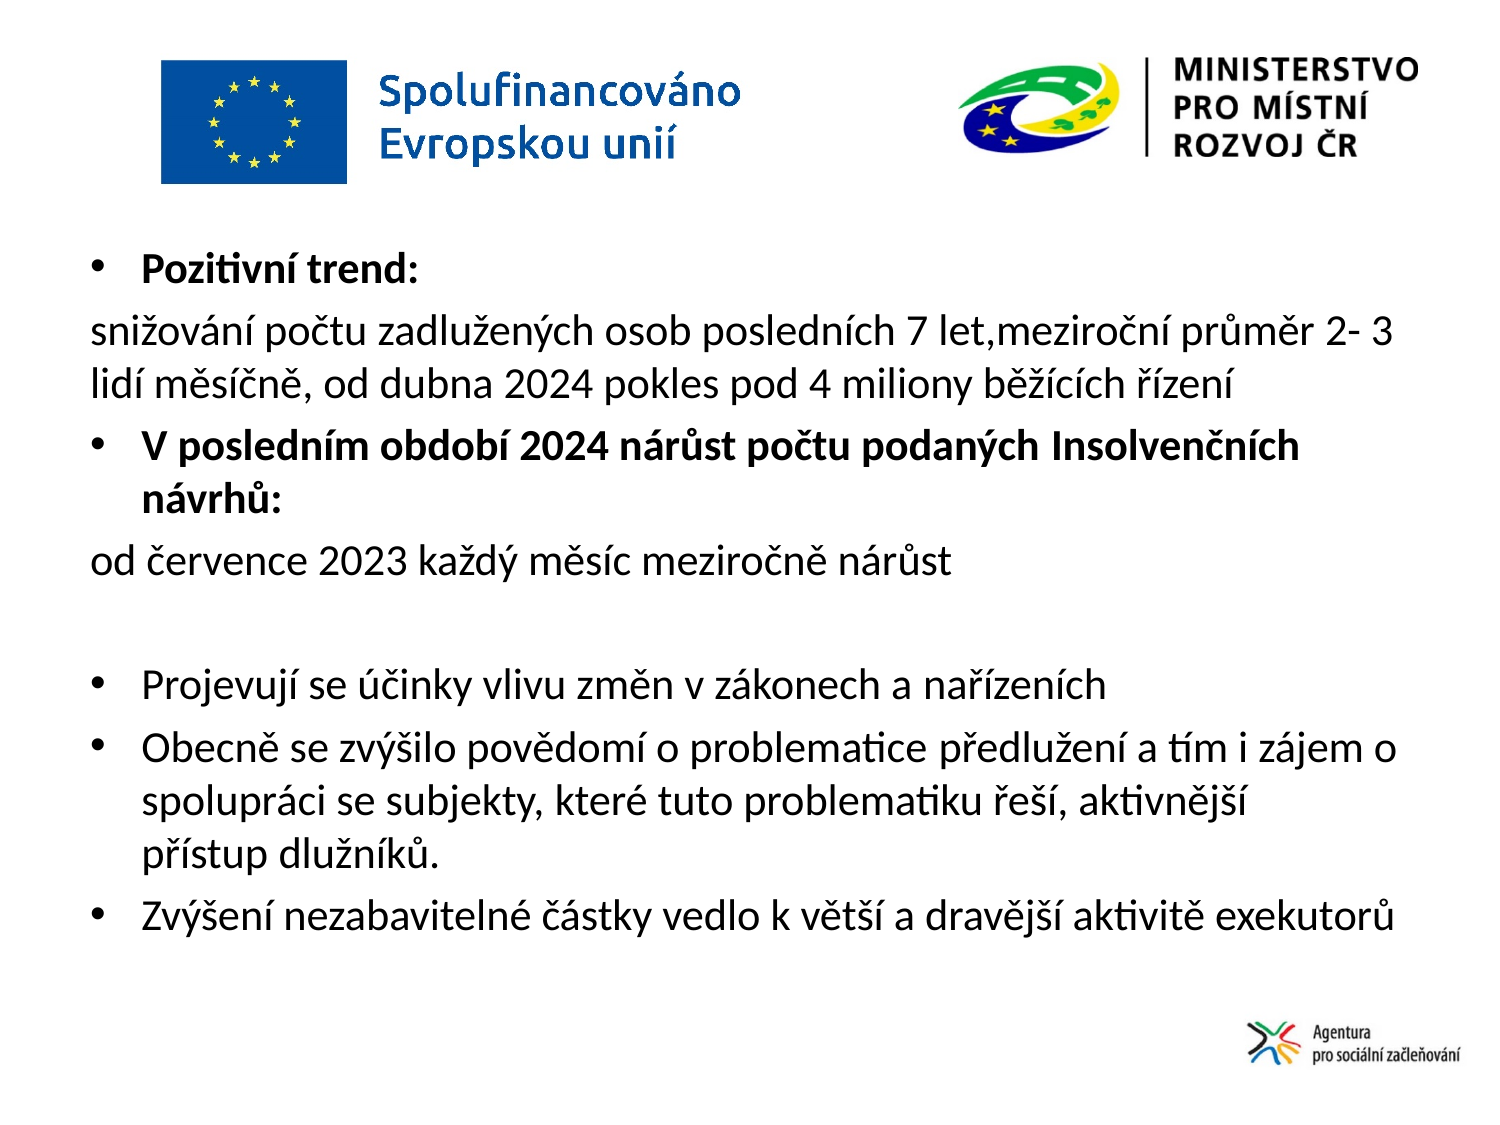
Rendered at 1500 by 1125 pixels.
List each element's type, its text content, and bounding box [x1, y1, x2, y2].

picture [958, 57, 1418, 158]
list Pozitivní trend: snižování počtu zadlužených osob posledních 7 let,meziroční průměr 2- 3 lidí měsíčně, od dubna 2024 pokles pod 4 miliony běžících řízení V posledním období 2024 nárůst počtu podaných Insolvenčních návrhů: od července 2023 každý měsíc meziročně nárůst Projevují se účinky vlivu změn v zákonech a nařízeních Obecně se zvýšilo povědomí o problematice předlužení a tím i zájem o spolupráci se subjekty, které tuto problematiku řeší, aktivnější přístup dlužníků. Zvýšení nezabavitelné částky vedlo k větší a dravější aktivitě exekutorů [75, 231, 1419, 1010]
title [75, 45, 1425, 233]
picture [1233, 990, 1483, 1111]
picture [147, 40, 764, 201]
